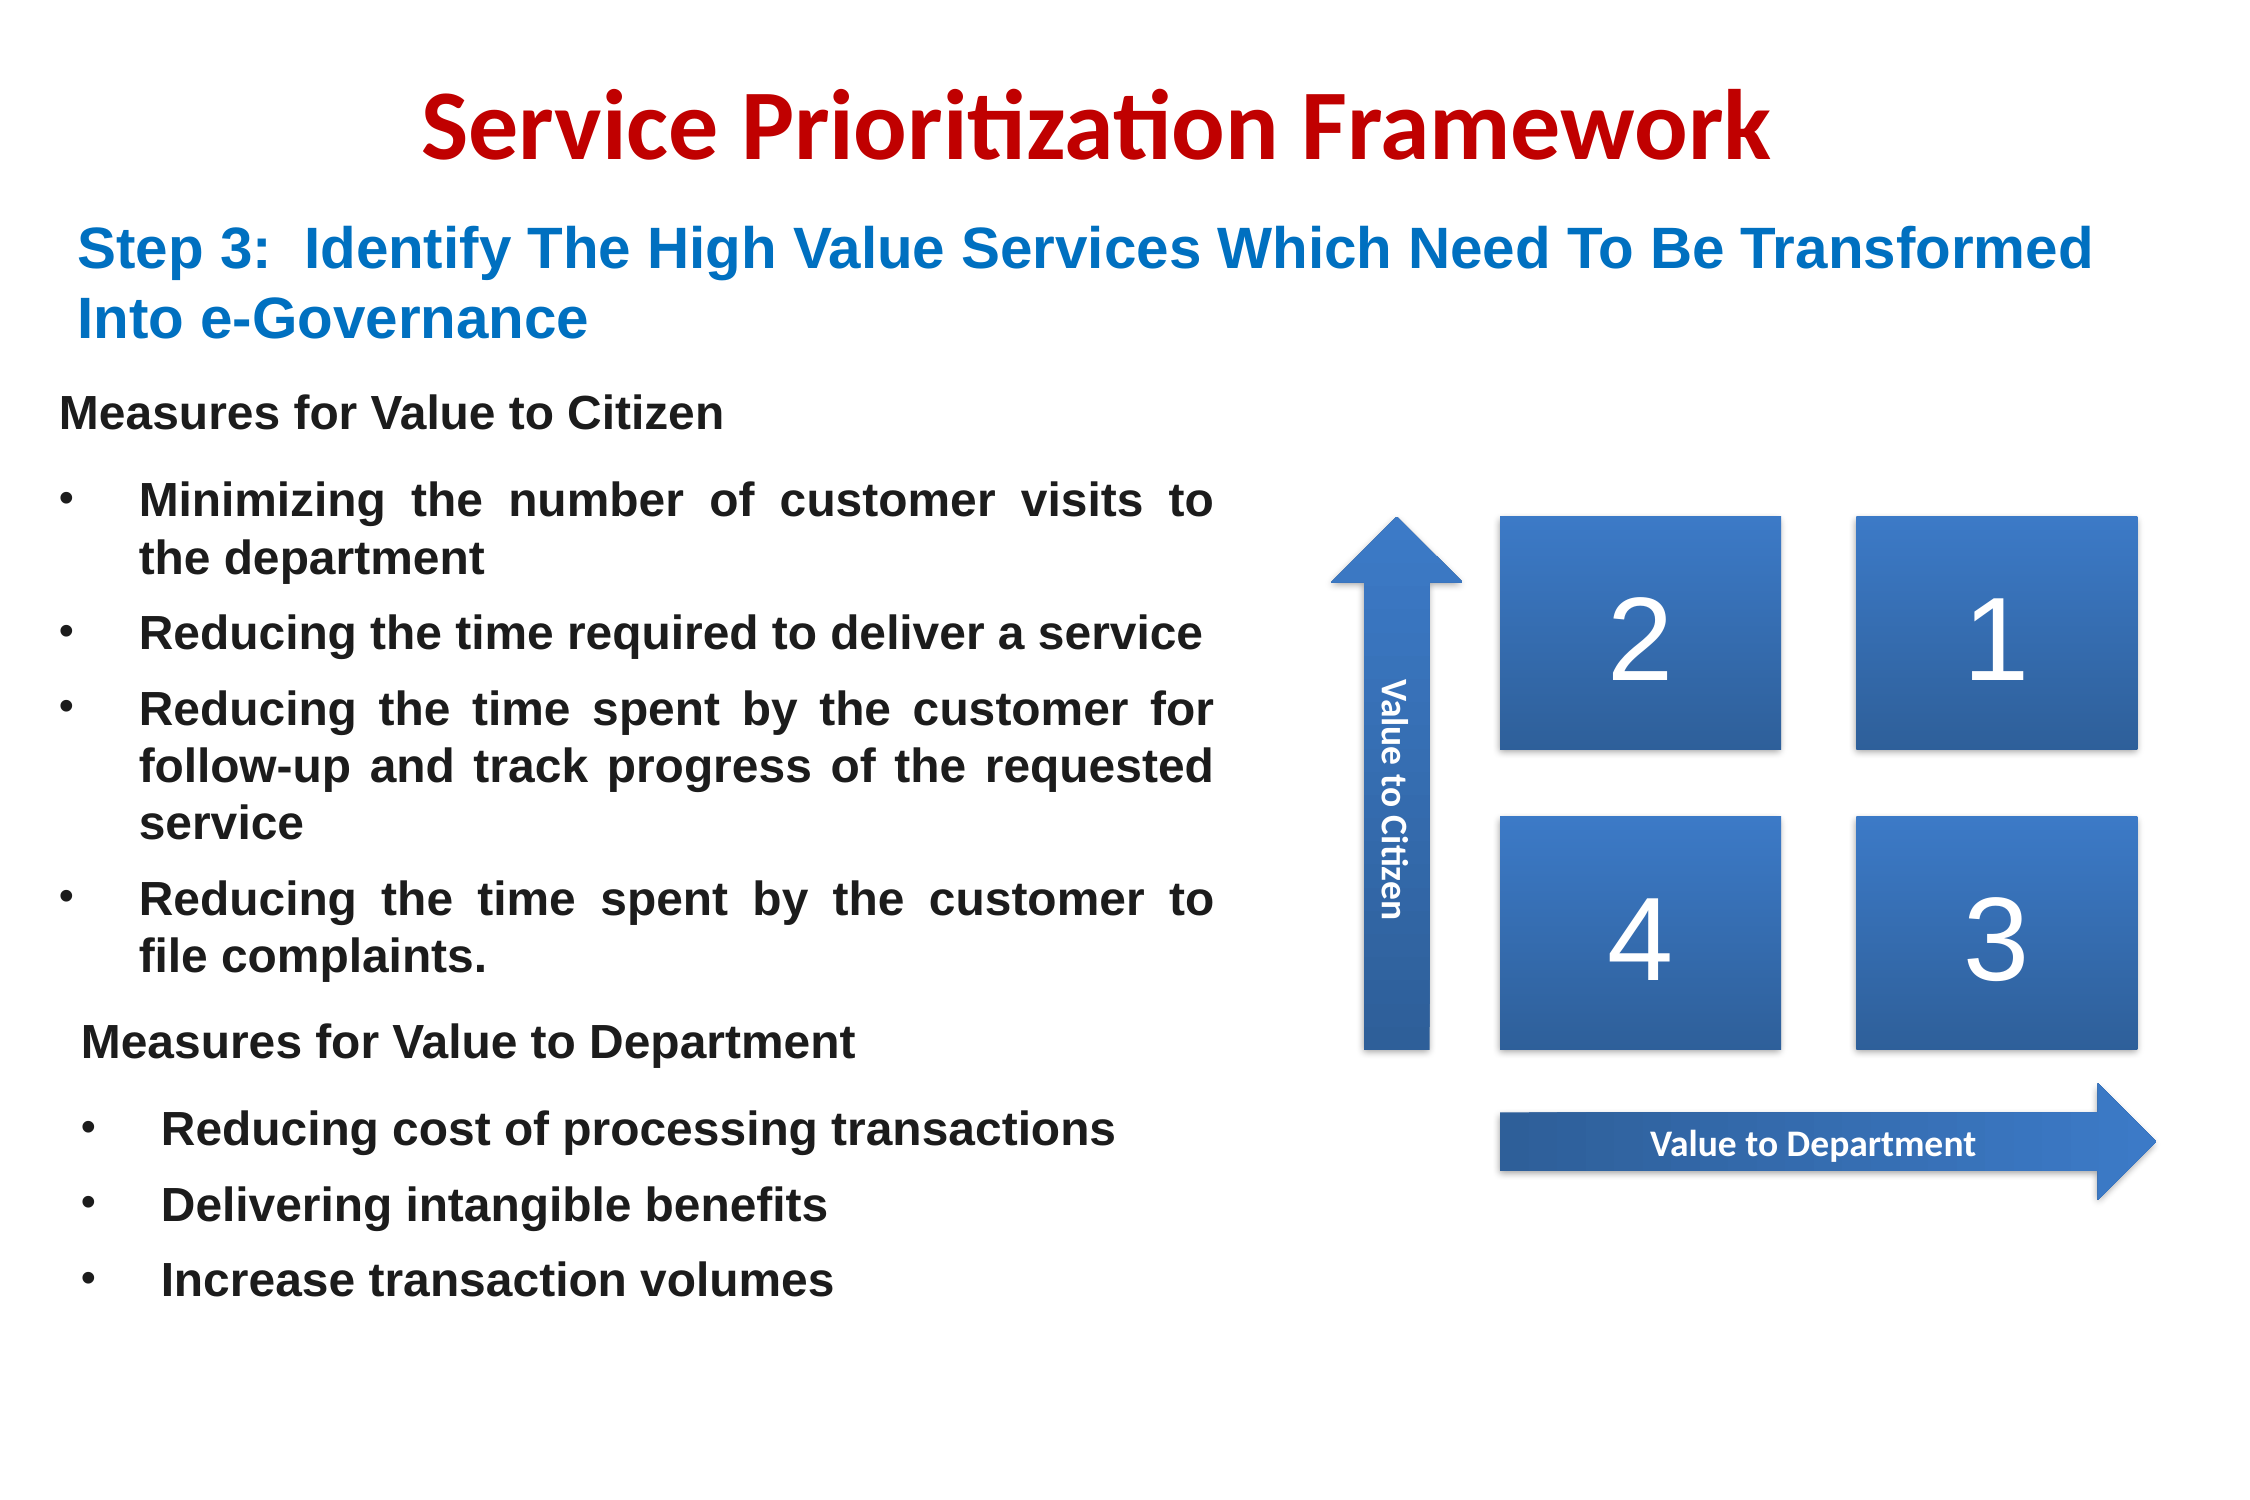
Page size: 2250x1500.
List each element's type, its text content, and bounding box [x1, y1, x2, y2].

list Step 3: Identify The High Value Services Which Need To Be Transformed Into e-Governance [56, 200, 2157, 334]
text_box Measures for Value to Department Reducing cost of processing transactions Delivering intangible benefits Increase transaction volumes [59, 999, 1140, 1317]
text_box Value to Citizen [1331, 516, 1463, 1051]
text_box 2 [1500, 516, 1782, 750]
title Service Prioritization Framework [75, 60, 2119, 200]
text_box 1 [1856, 516, 2138, 750]
text_box 4 [1500, 816, 1782, 1050]
text_box Measures for Value to Citizen Minimizing the number of customer visits to the department Reducing the time required to deliver a service Reducing the time spent by the customer for follow-up and track progress of the requested service Reducing the time spent by the customer to file complaints. [37, 371, 1238, 993]
text_box 3 [1856, 816, 2138, 1050]
text_box Value to Department [1500, 1083, 2157, 1200]
